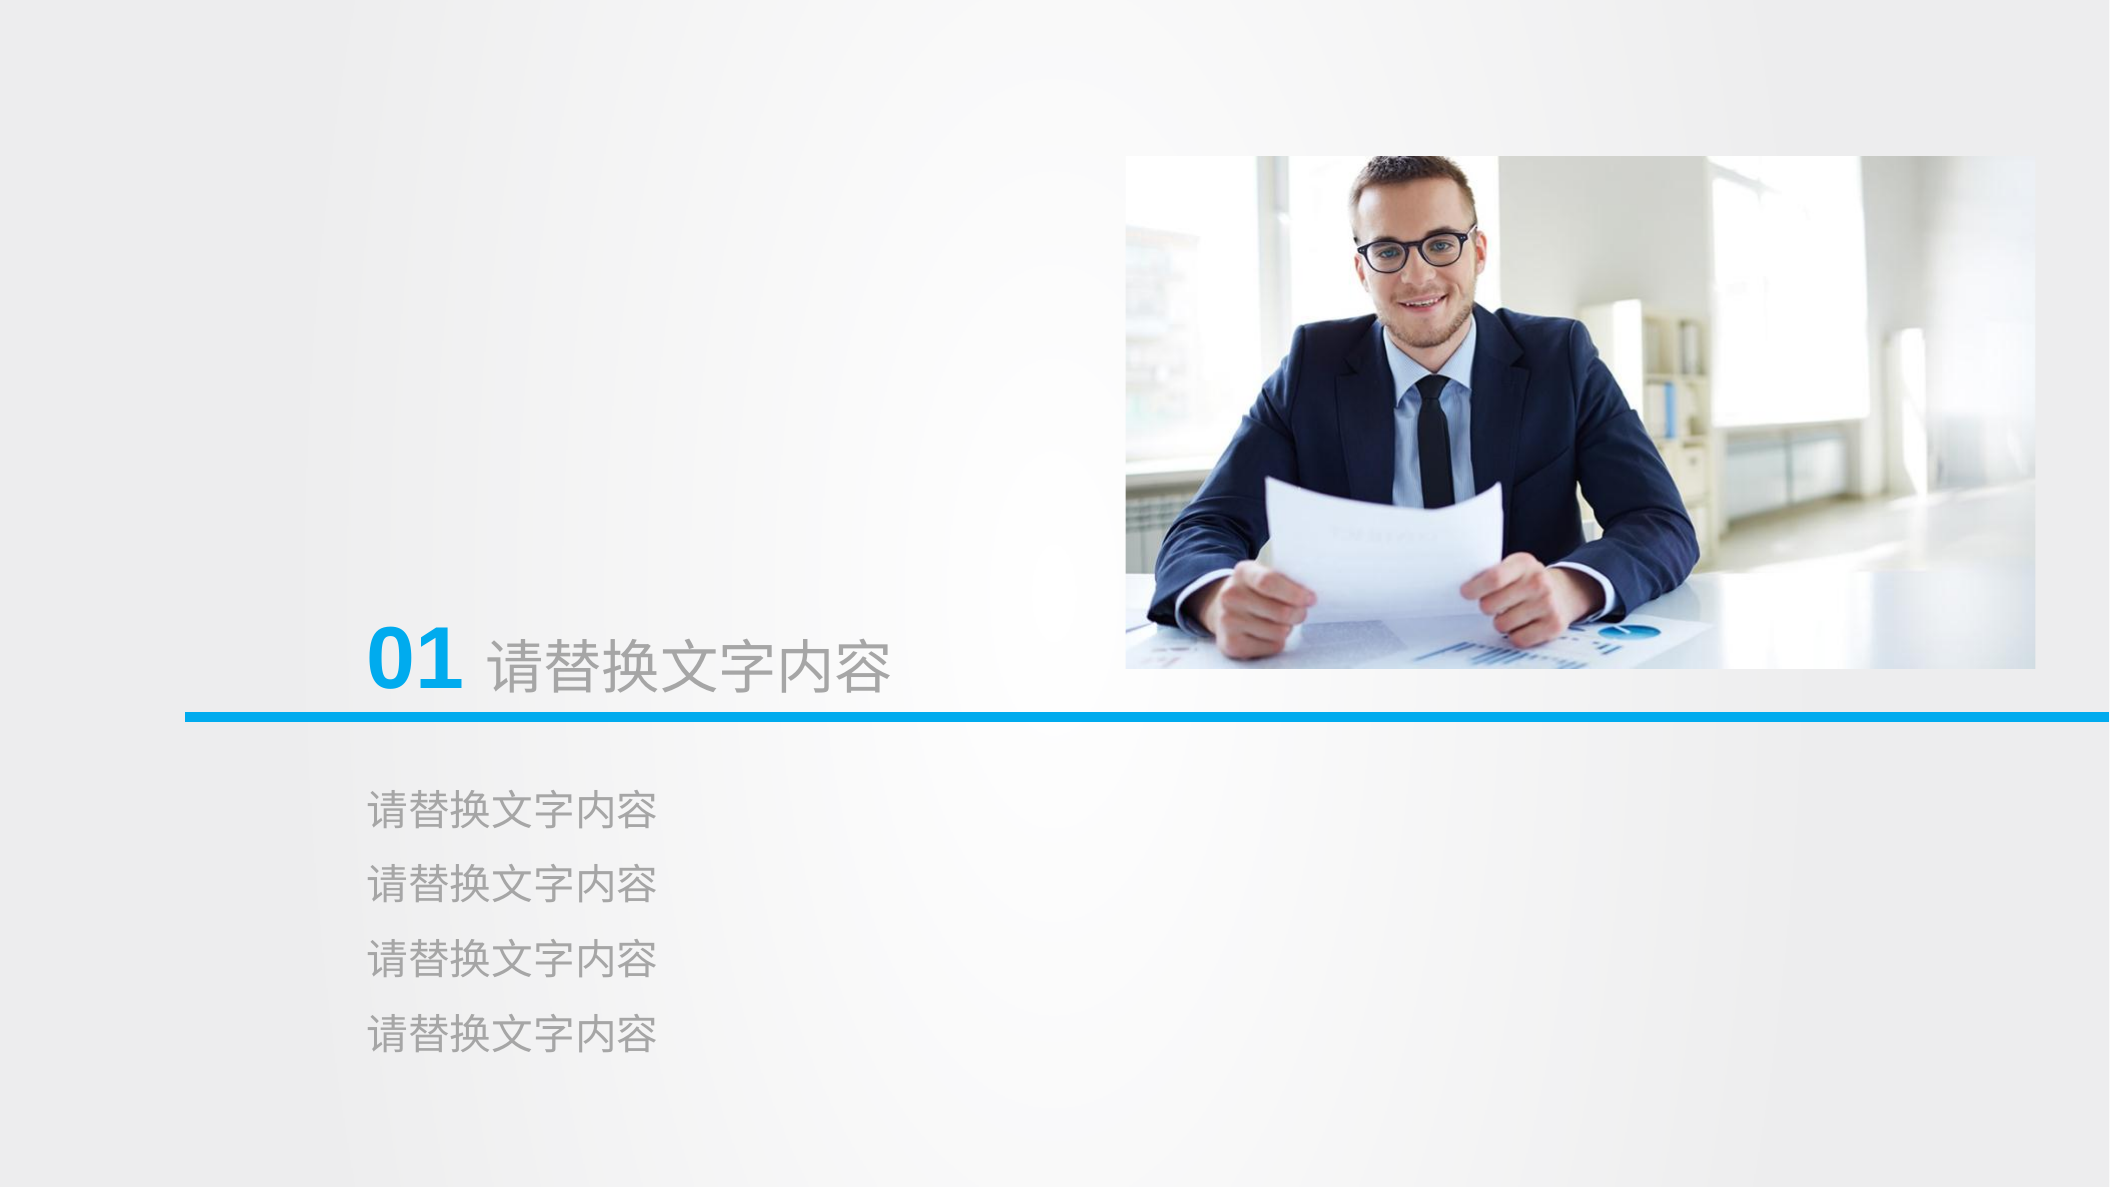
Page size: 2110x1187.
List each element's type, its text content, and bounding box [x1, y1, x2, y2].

text_box [1125, 155, 2036, 670]
text_box 请替换文字内容 [351, 766, 925, 840]
text_box 请替换文字内容 [351, 915, 925, 990]
picture [0, 0, 2110, 1187]
text_box 请替换文字内容 [351, 840, 925, 915]
text_box 01请替换文字内容 [351, 572, 1149, 712]
text_box 请替换文字内容 [351, 990, 925, 1065]
